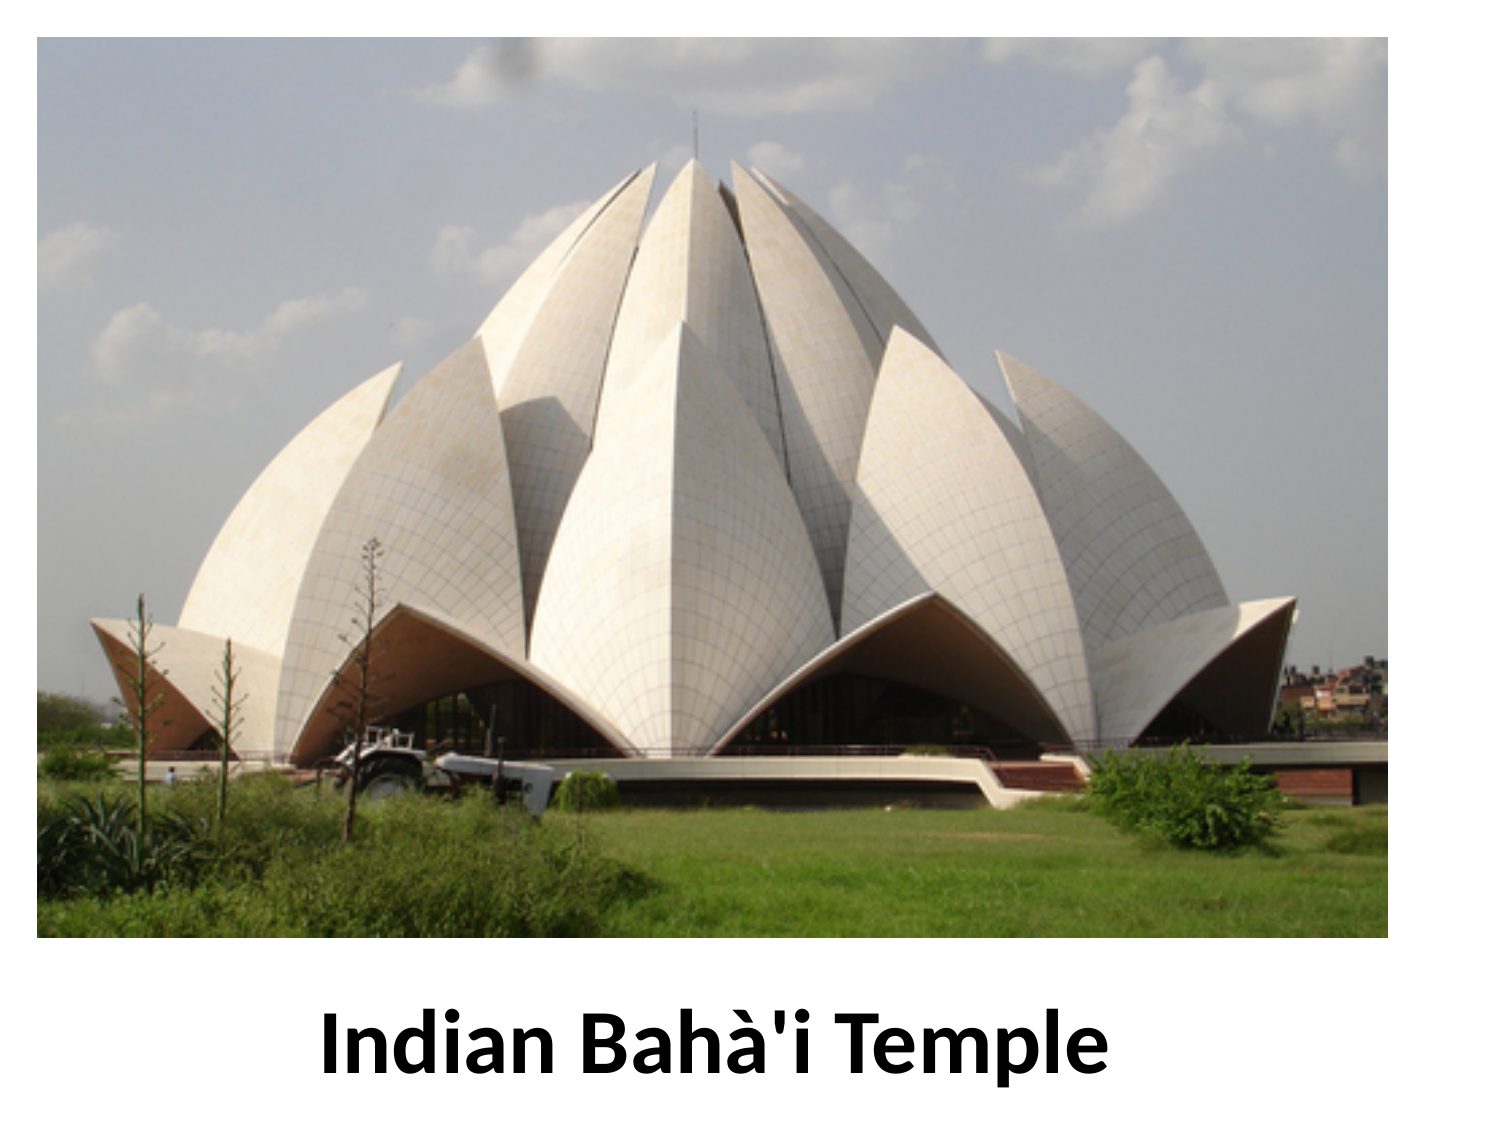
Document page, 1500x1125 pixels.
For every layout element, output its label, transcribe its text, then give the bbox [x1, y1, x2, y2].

picture [37, 37, 1388, 938]
text_box Indian Bahà'i Temple [303, 974, 1127, 1100]
